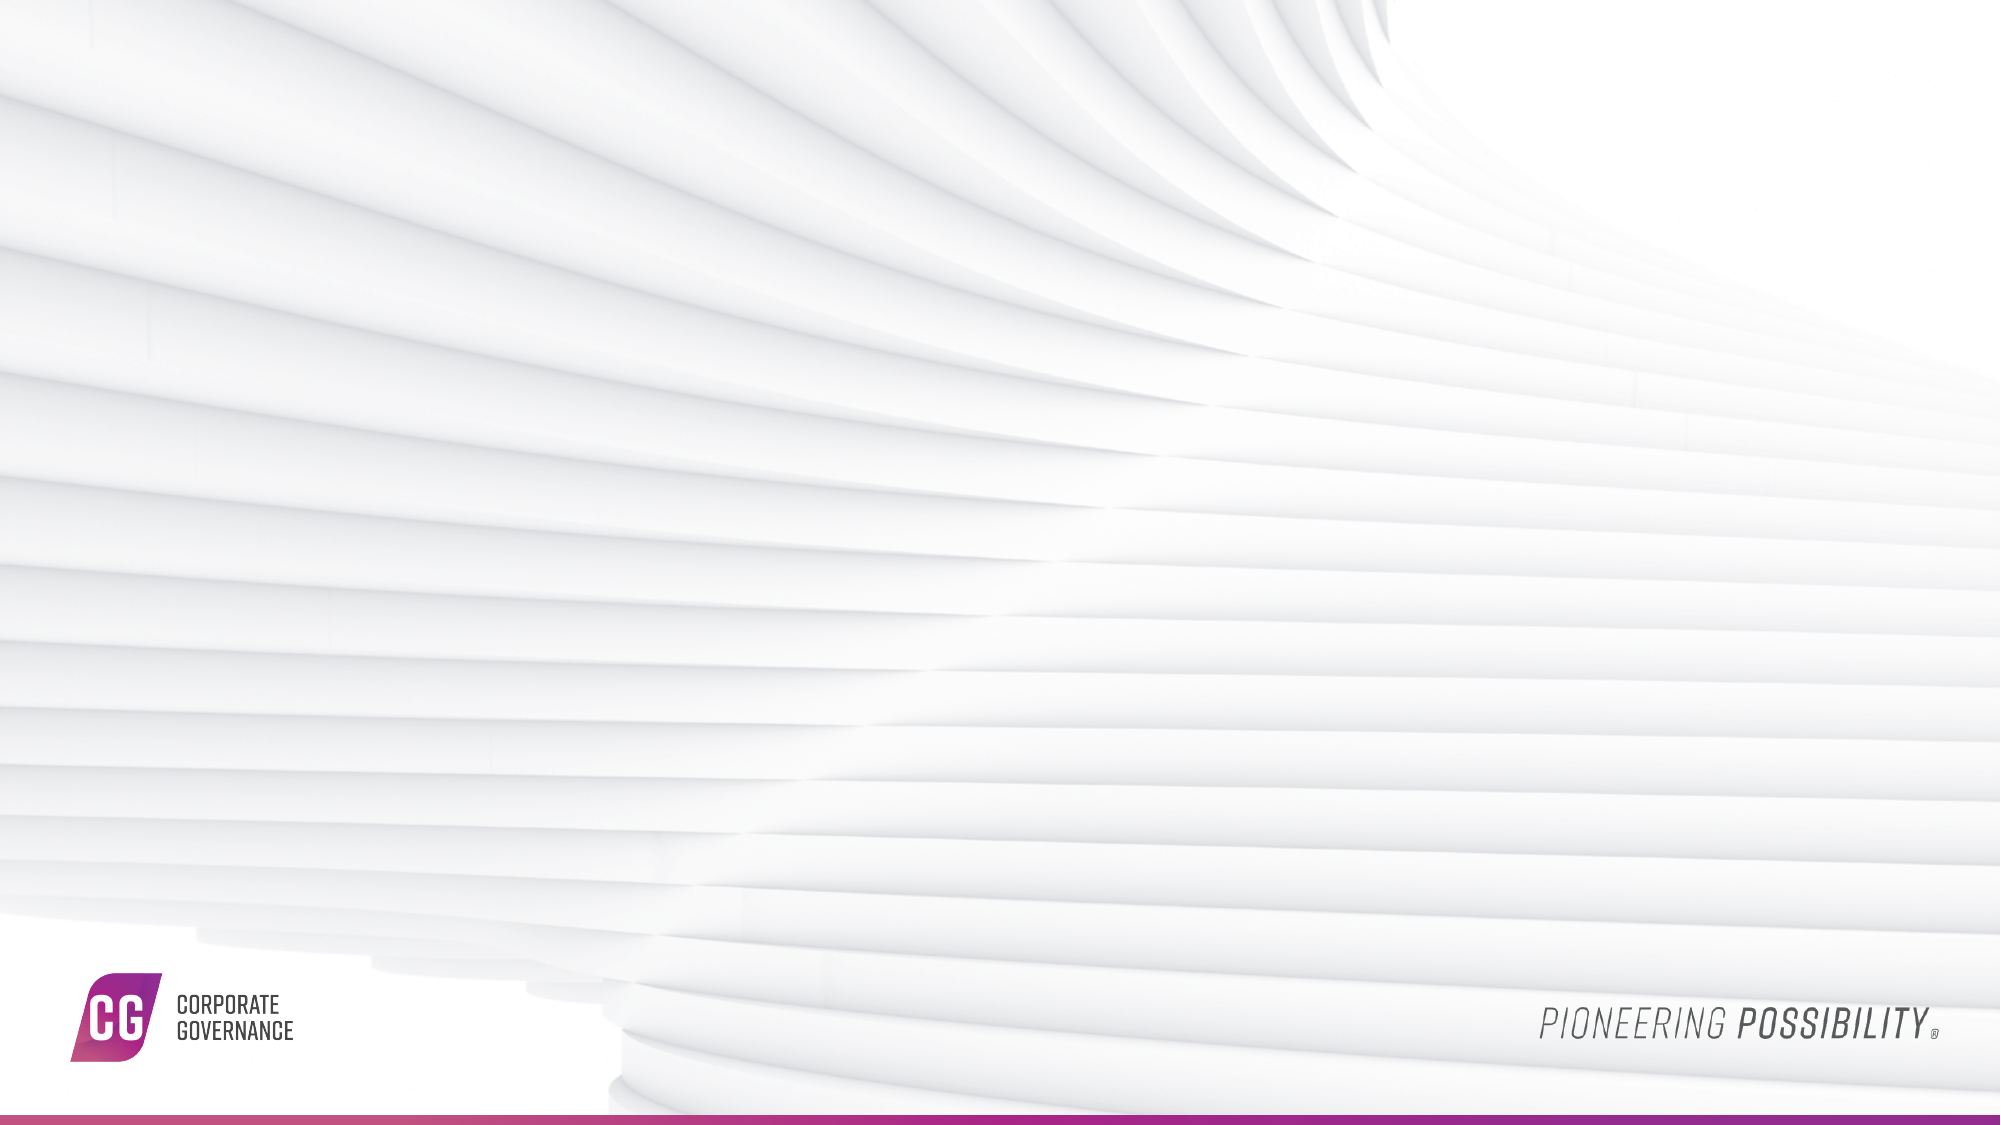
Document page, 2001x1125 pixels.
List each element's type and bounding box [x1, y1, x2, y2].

picture [0, 973, 2000, 1125]
